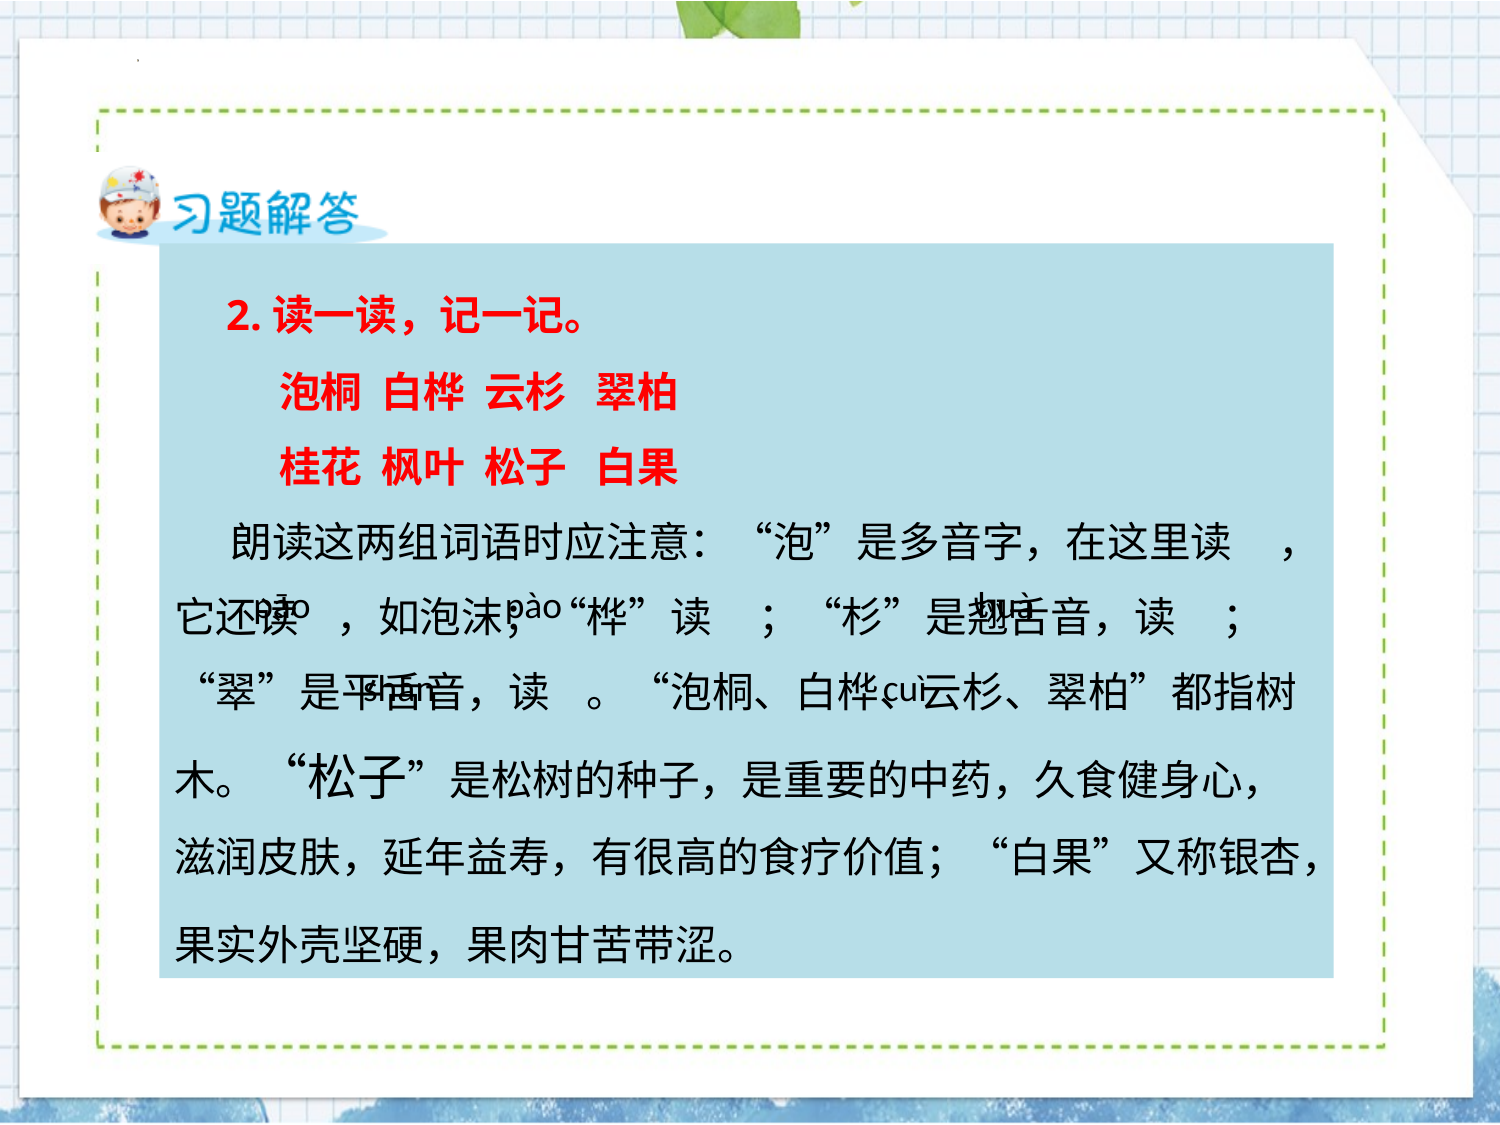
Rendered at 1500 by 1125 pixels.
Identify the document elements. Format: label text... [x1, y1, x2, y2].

text_box cuì [868, 656, 969, 717]
picture [0, 1, 1500, 1125]
text_box huà [962, 574, 1063, 634]
text_box 2.读一读，记一记。 泡桐 白桦 云杉 翠柏 桂花 枫叶 松子 白果 朗读这两组词语时应注意：“泡”是多音字，在这里读 ，它还读 ，如泡沫；“桦”读 ；“杉”是翘舌音，读 ；“翠”是平舌音，读 。“泡桐、白桦、云杉、翠柏”都指树木。“松子”是松树的种子，是重要的中药，久食健身心，滋润皮肤，延年益寿，有很高的食疗价值；“白果”又称银杏，果实外壳坚硬，果肉甘苦带涩。 [159, 243, 1334, 979]
text_box pào [490, 574, 592, 634]
text_box shān [348, 656, 474, 717]
text_box pāo [230, 574, 336, 634]
